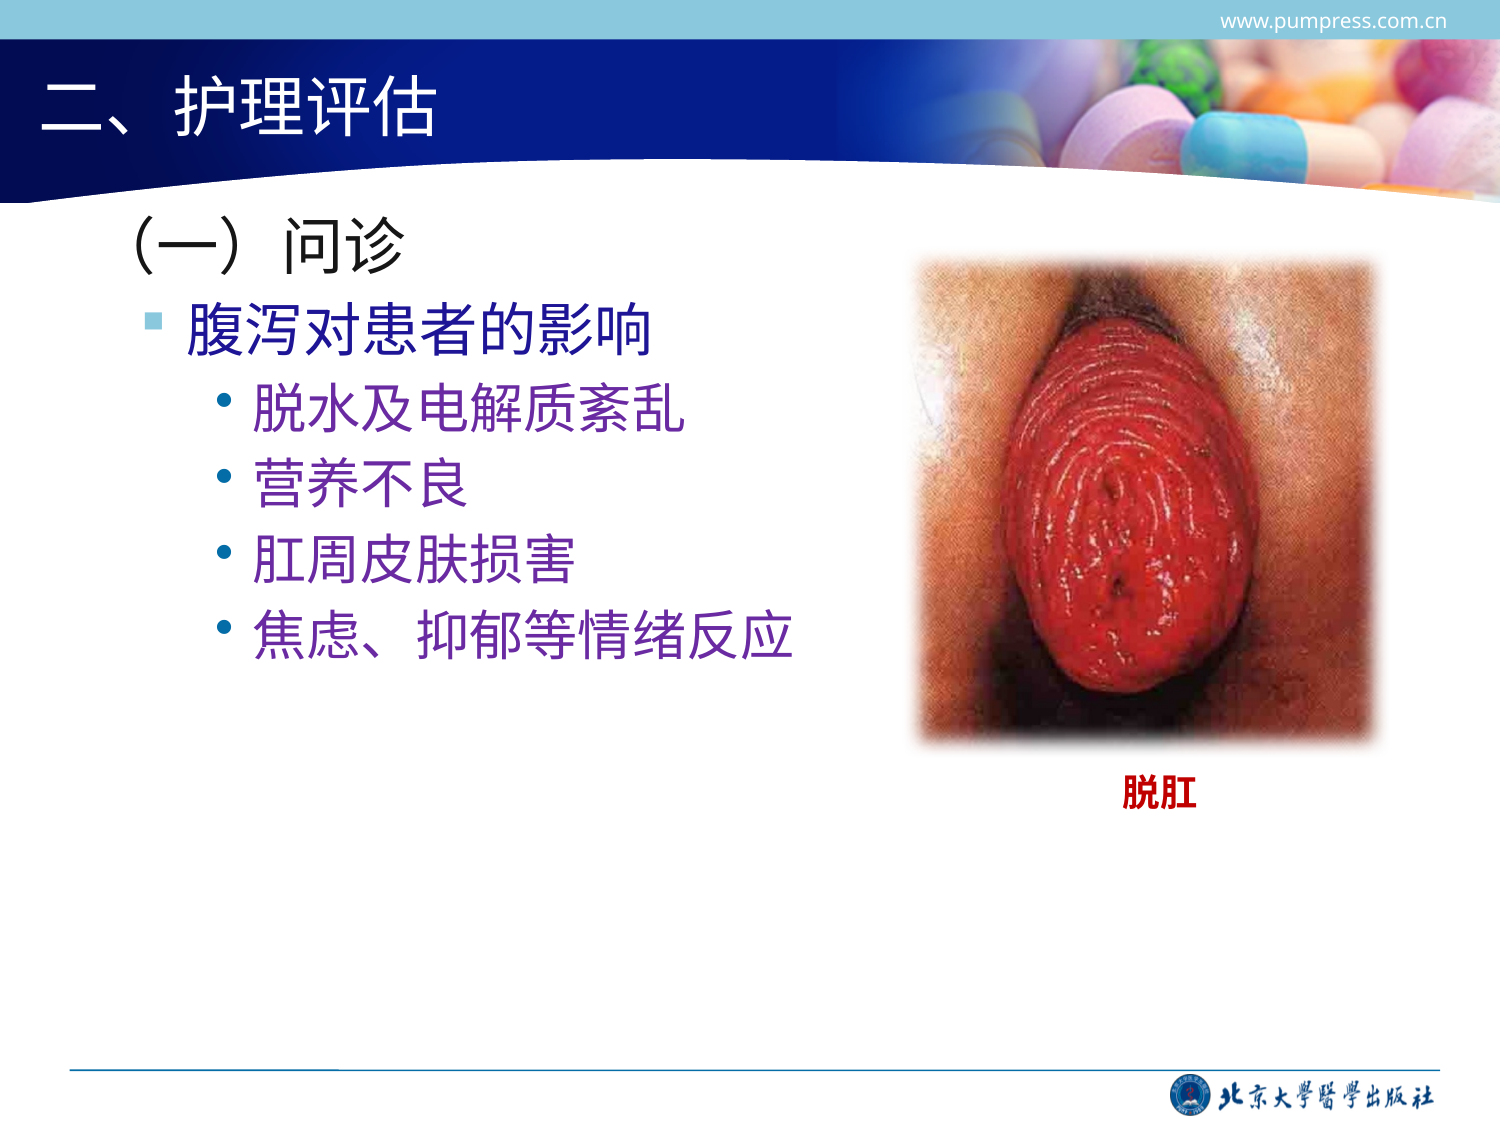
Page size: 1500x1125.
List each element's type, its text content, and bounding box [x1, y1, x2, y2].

title 二、护理评估 [23, 58, 1349, 152]
picture [902, 245, 1391, 759]
picture [0, 40, 1500, 203]
text_box 脱肛 [1019, 766, 1301, 822]
slide_number www.pumpress.com.cn [1024, 0, 1463, 38]
list （一）问诊 腹泻对患者的影响 脱水及电解质紊乱 营养不良 肛周皮肤损害 焦虑、抑郁等情绪反应 [49, 198, 1463, 1026]
picture [1170, 1074, 1436, 1118]
